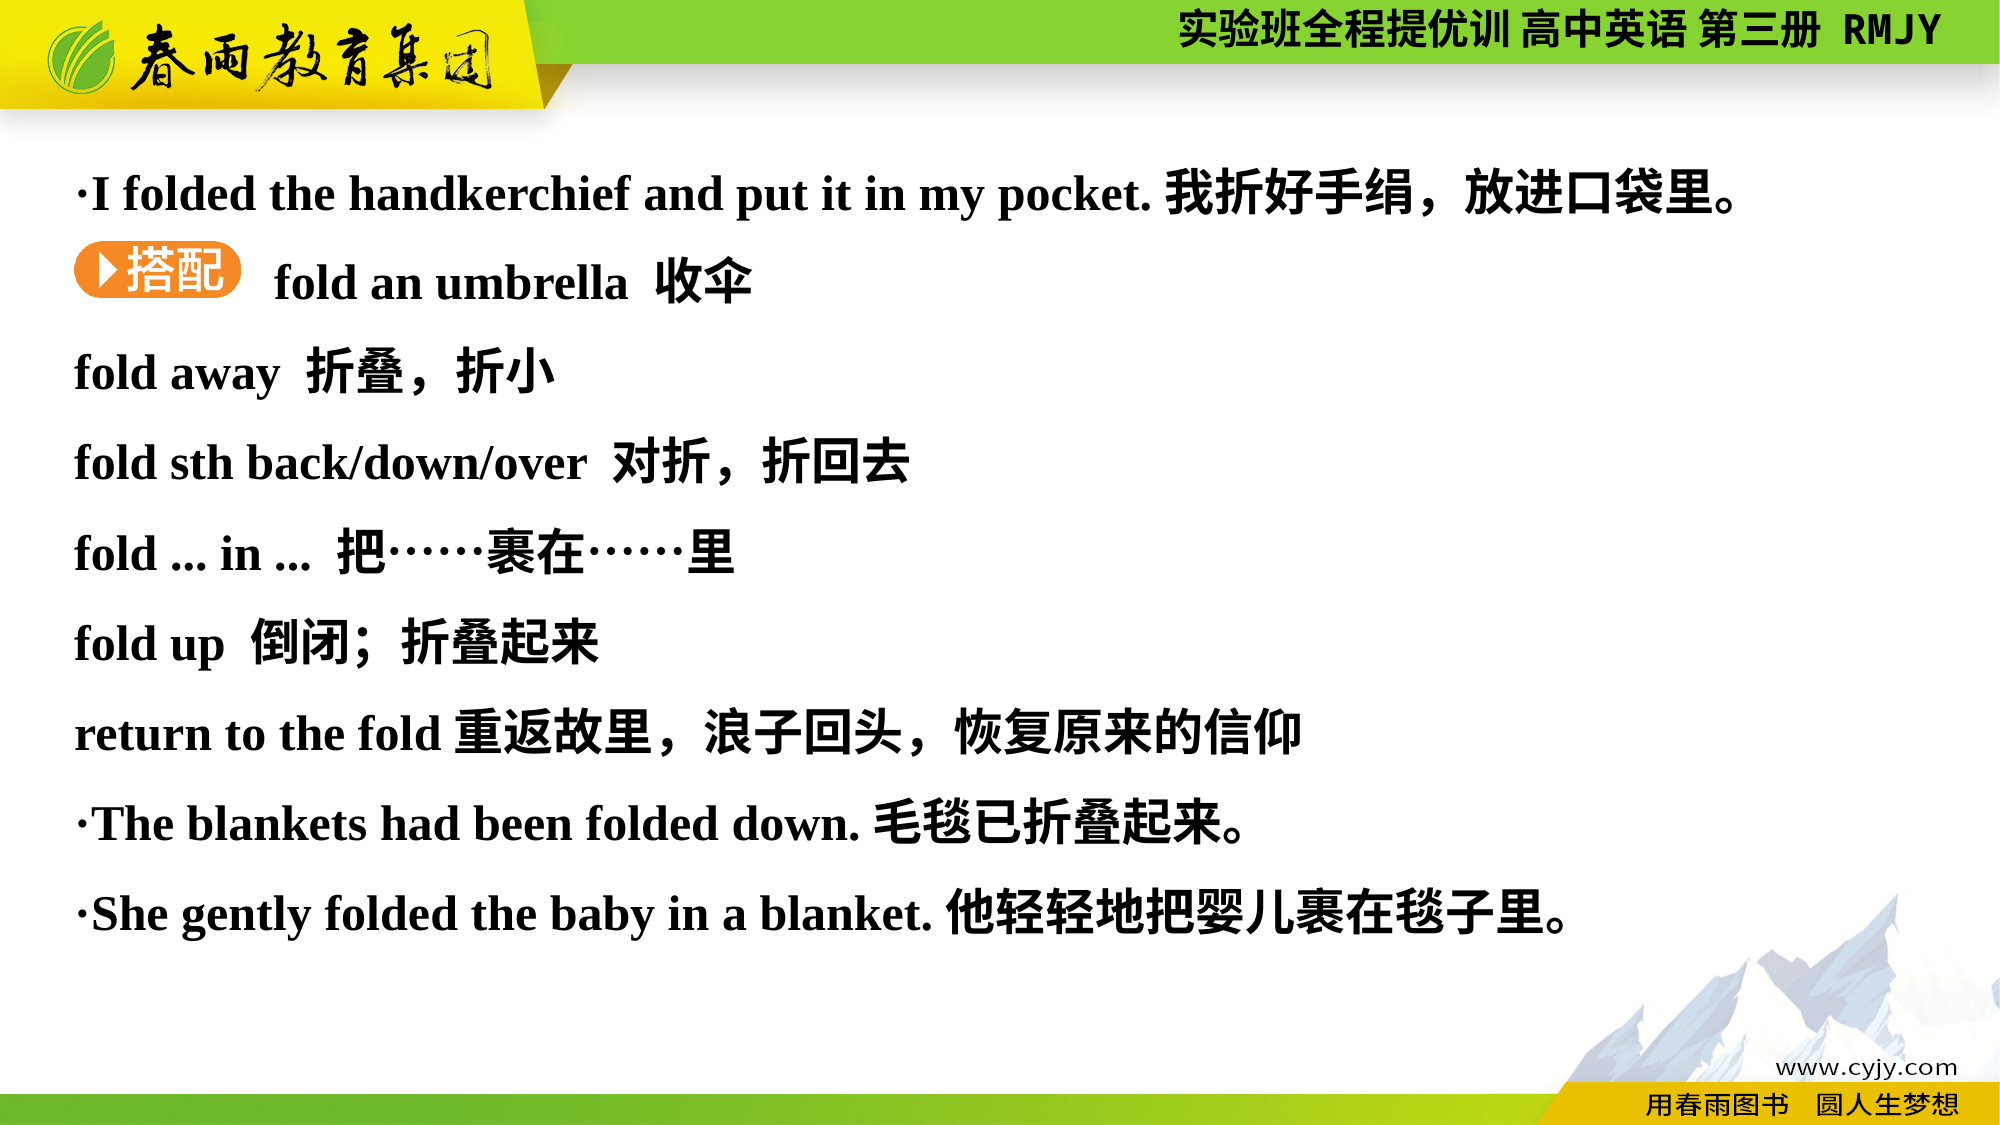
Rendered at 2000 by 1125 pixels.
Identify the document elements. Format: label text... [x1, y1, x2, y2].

picture [0, 0, 2000, 1125]
list ·I folded the handkerchief and put it in my pocket.我折好手绢，放进口袋里。 fold an umbrella 收伞 fold away 折叠，折小 fold sth back/down/over 对折，折回去 fold ... in ... 把……裹在……里 fold up 倒闭；折叠起来 return to the fold重返故里，浪子回头，恢复原来的信仰 ·The blankets had been folded down.毛毯已折叠起来。 ·She gently folded the baby in a blanket.他轻轻地把婴儿裹在毯子里。 [59, 122, 1944, 944]
